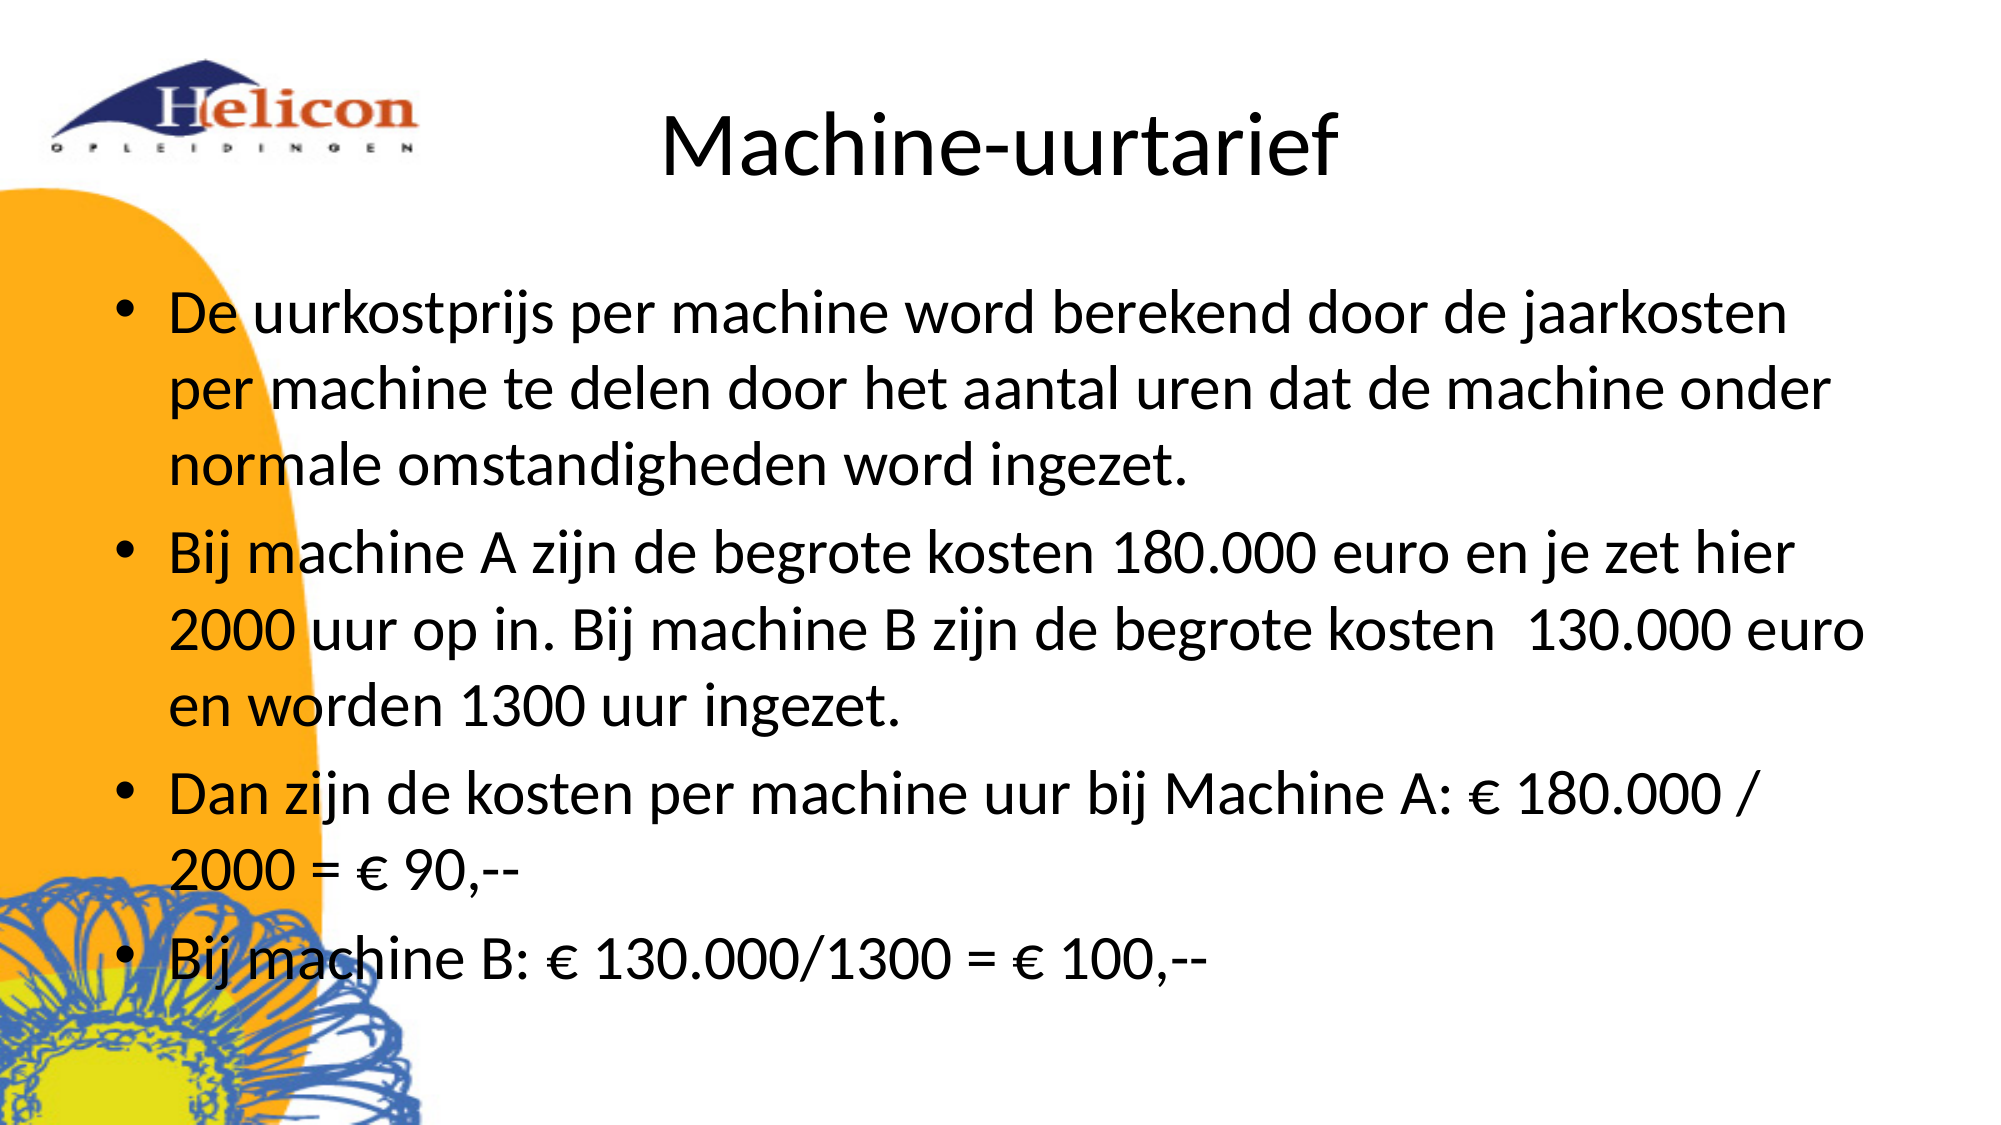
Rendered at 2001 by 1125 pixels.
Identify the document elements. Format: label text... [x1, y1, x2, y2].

picture [0, 0, 2001, 1125]
list De uurkostprijs per machine word berekend door de jaarkosten per machine te delen door het aantal uren dat de machine onder normale omstandigheden word ingezet. Bij machine A zijn de begrote kosten 180.000 euro en je zet hier 2000 uur op in. Bij machine B zijn de begrote kosten 130.000 euro en worden 1300 uur ingezet. Dan zijn de kosten per machine uur bij Machine A: € 180.000 / 2000 = € 90,-- Bij machine B: € 130.000/1300 = € 100,-- [99, 262, 1900, 1005]
title Machine-uurtarief [99, 45, 1900, 233]
